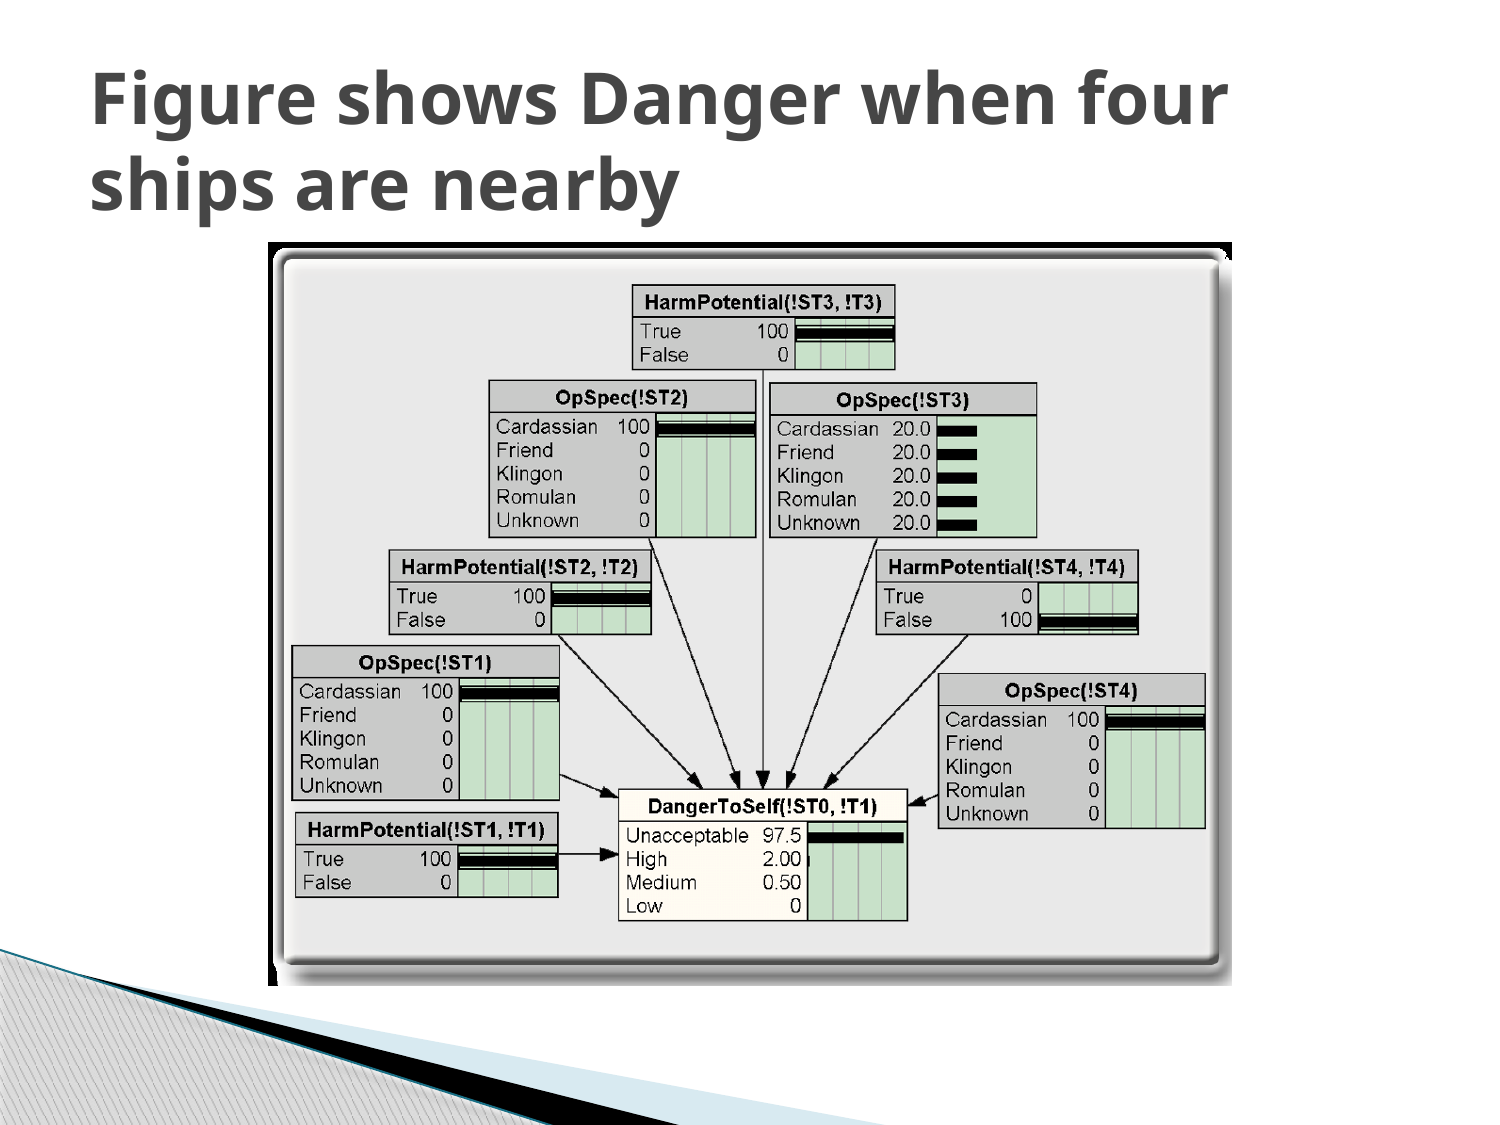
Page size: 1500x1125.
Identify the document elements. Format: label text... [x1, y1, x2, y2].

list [267, 242, 1233, 986]
title Figure shows Danger when four ships are nearby [75, 45, 1425, 233]
